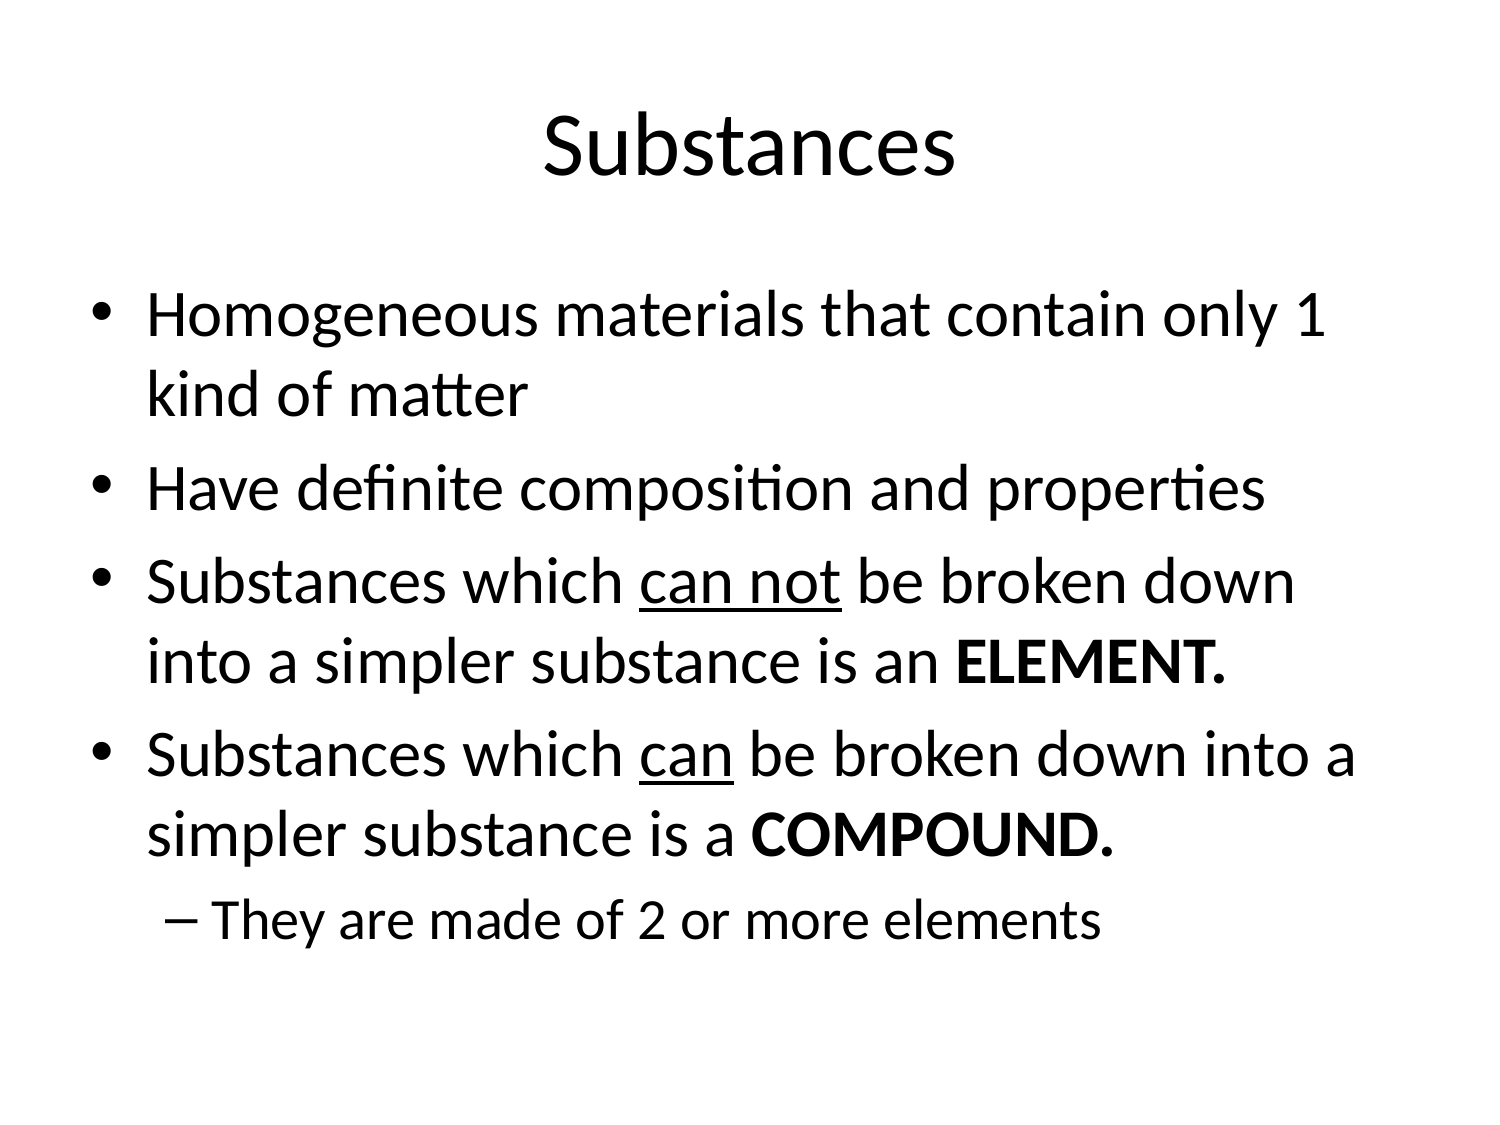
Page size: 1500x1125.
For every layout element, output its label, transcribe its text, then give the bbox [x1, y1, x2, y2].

list Homogeneous materials that contain only 1 kind of matter Have definite composition and properties Substances which can not be broken down into a simpler substance is an ELEMENT. Substances which can be broken down into a simpler substance is a COMPOUND. They are made of 2 or more elements [75, 262, 1425, 1005]
title Substances [75, 45, 1425, 233]
